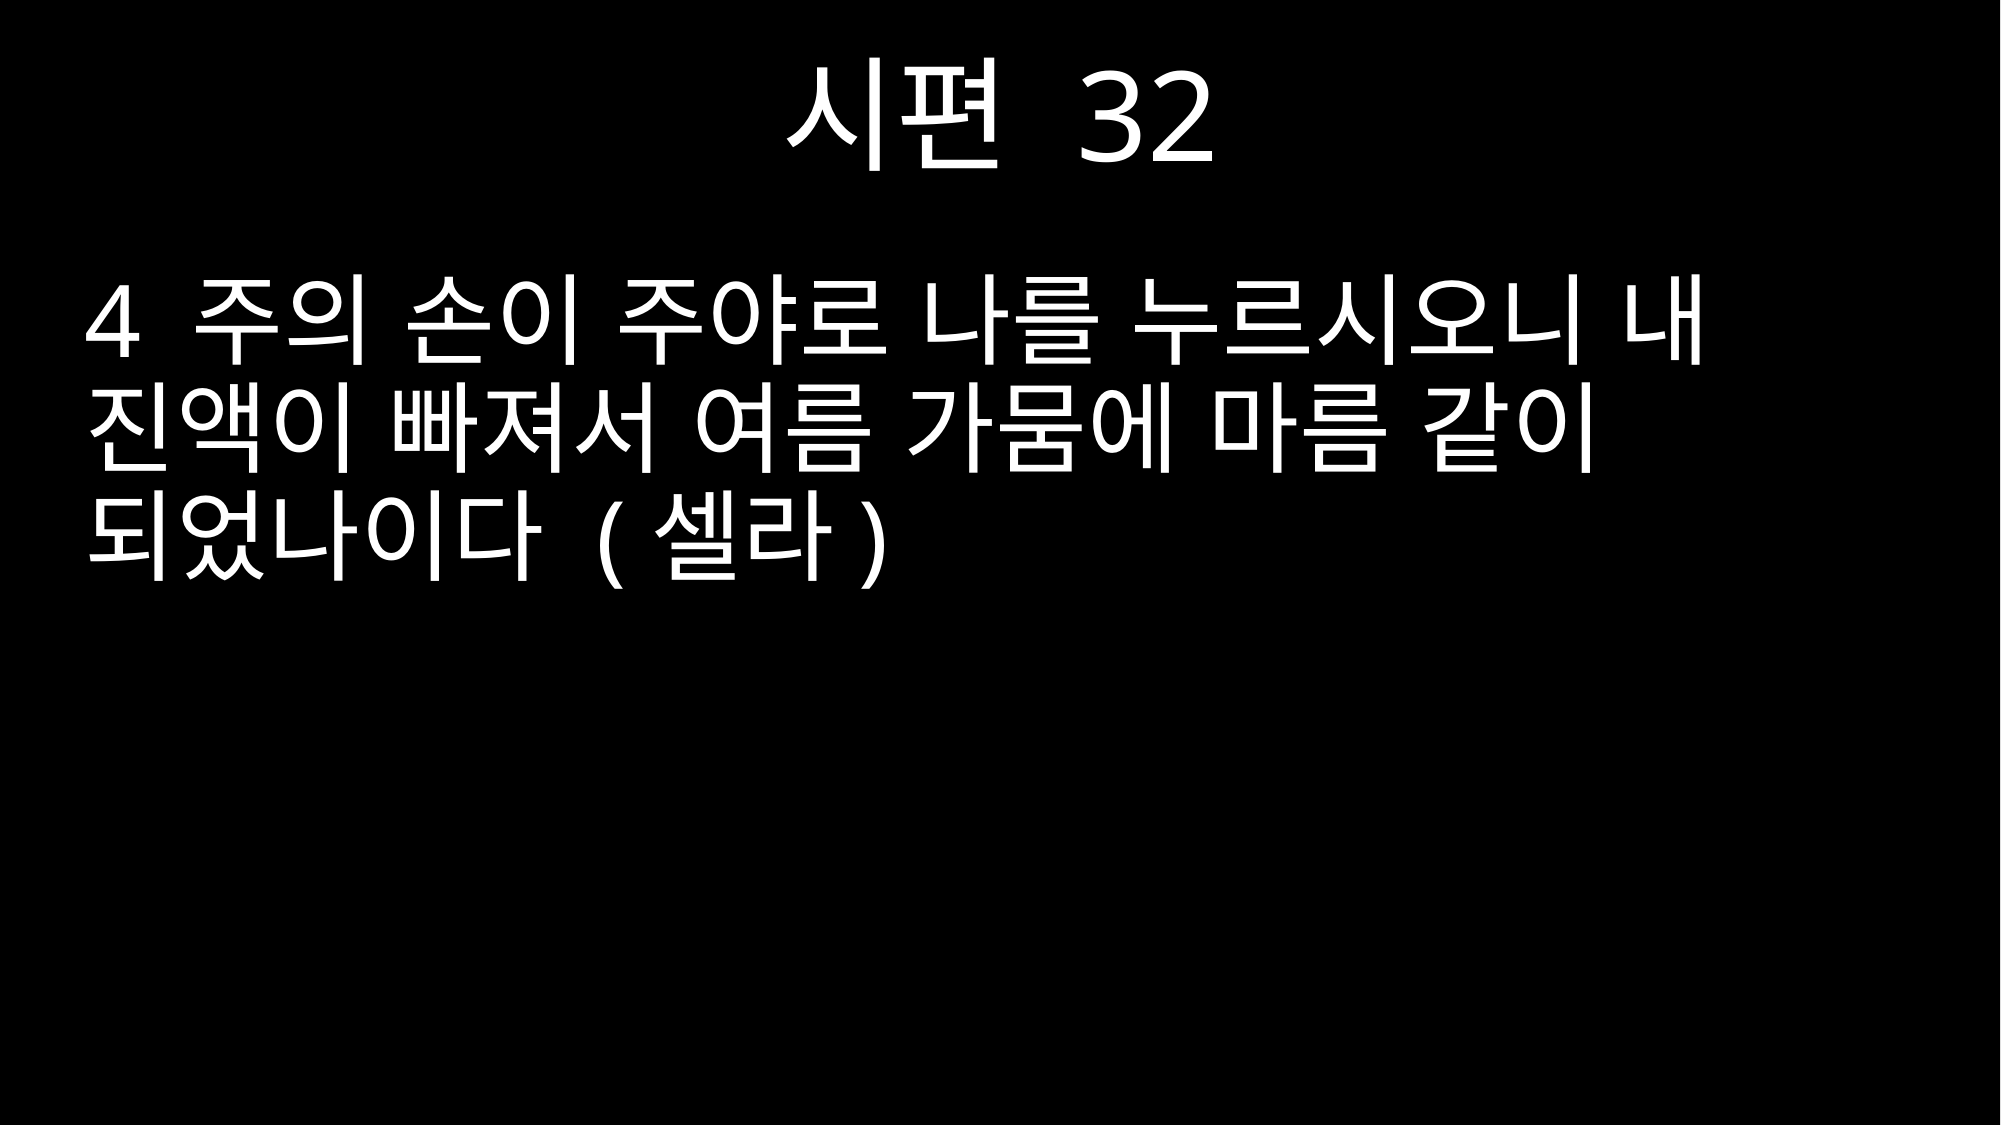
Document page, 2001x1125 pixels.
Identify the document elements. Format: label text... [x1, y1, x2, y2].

list 4 주의 손이 주야로 나를 누르시오니 내 진액이 빠져서 여름 가뭄에 마름 같이 되었나이다 (셀라) [69, 263, 1953, 423]
picture [0, 0, 2001, 1125]
footer 시편 32 [0, 32, 2000, 192]
